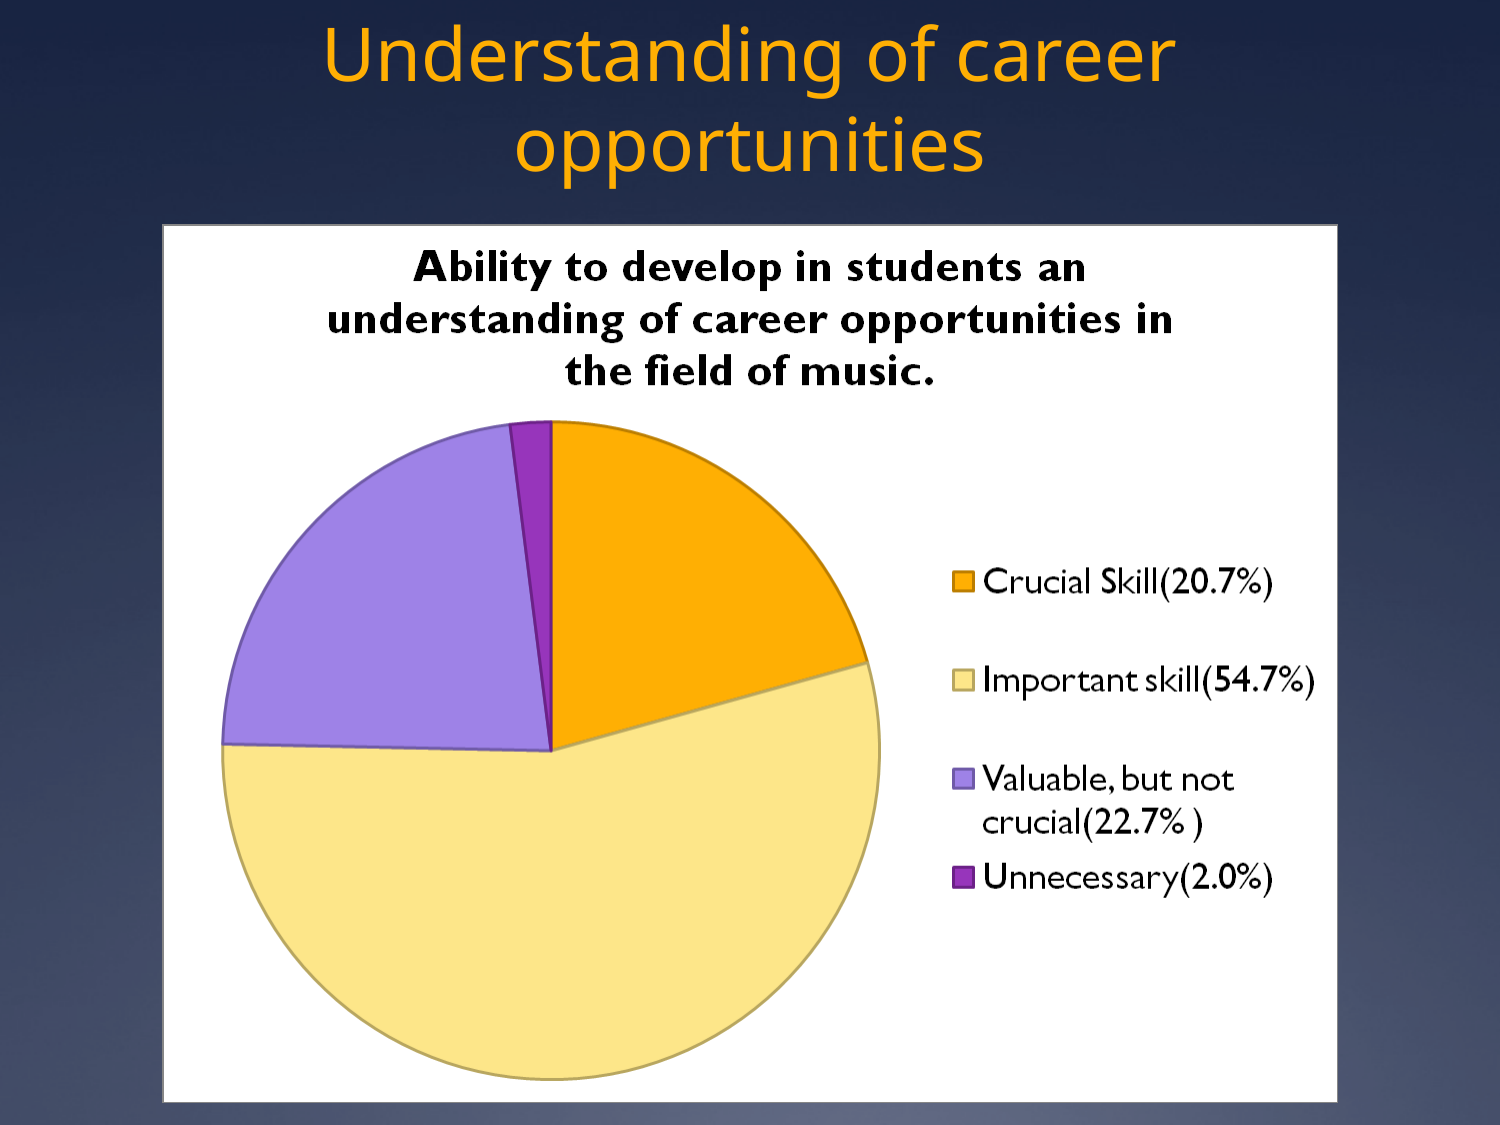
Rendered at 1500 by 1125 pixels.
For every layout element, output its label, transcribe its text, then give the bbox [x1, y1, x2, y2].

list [161, 223, 1339, 1104]
title Understanding of career opportunities [100, 0, 1400, 194]
